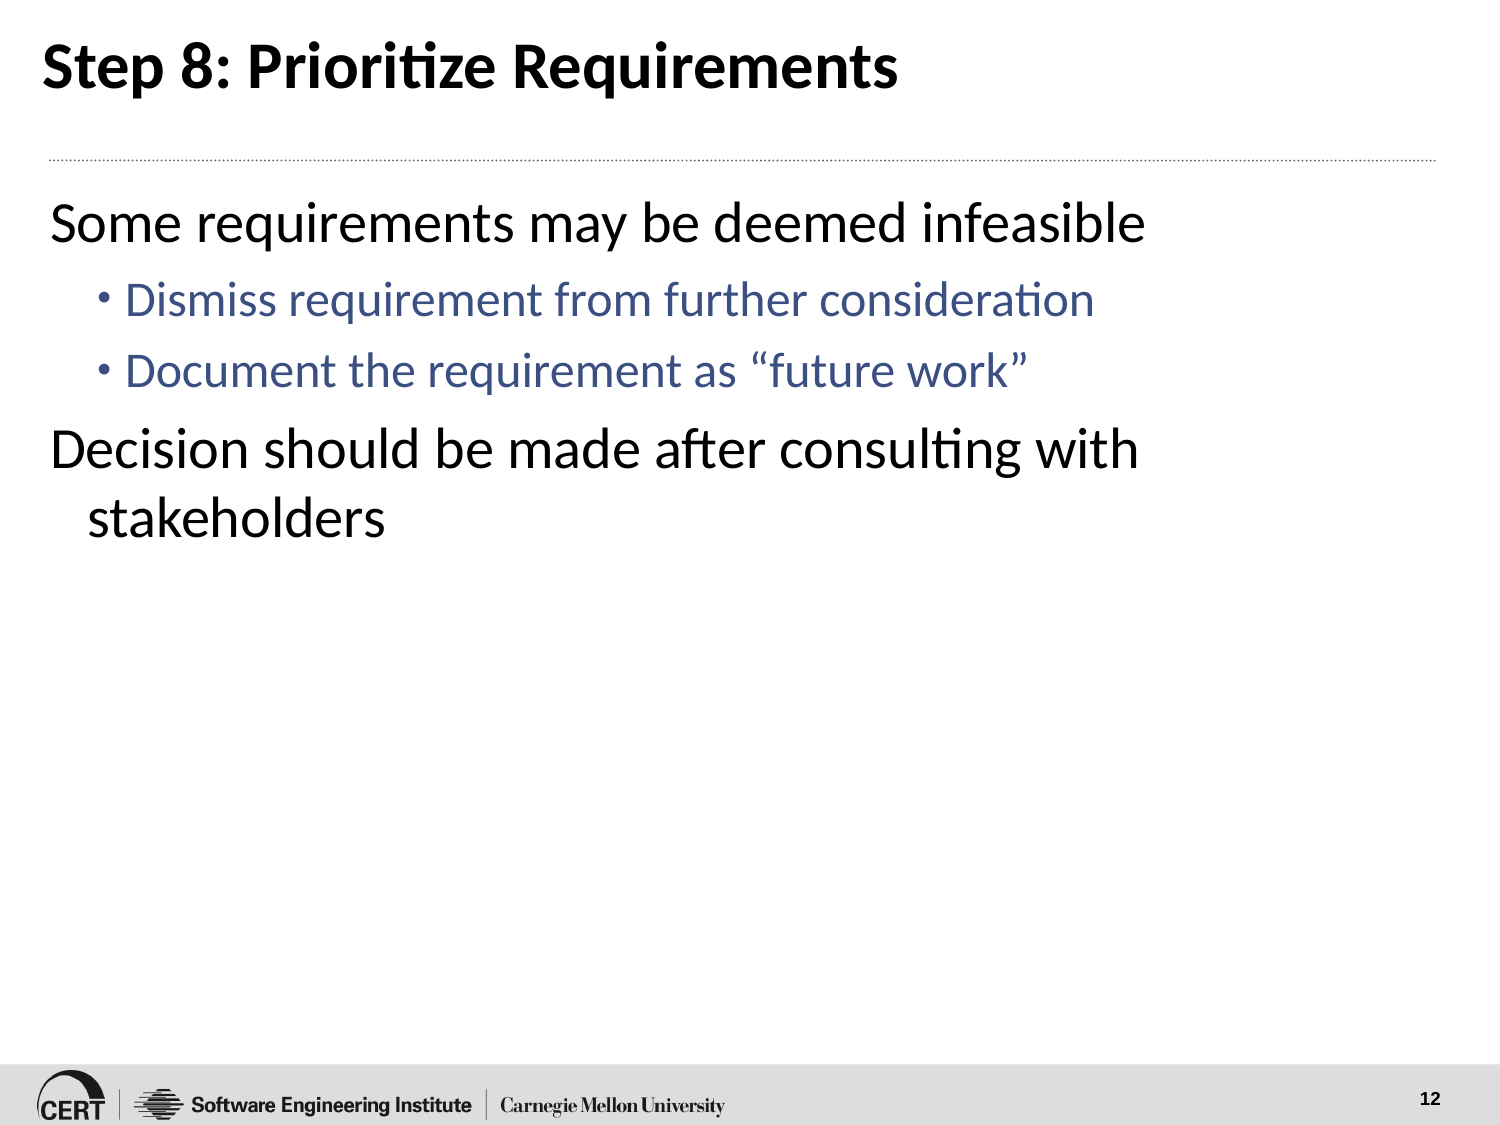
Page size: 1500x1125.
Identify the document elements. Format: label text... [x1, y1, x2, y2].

list Some requirements may be deemed infeasible Dismiss requirement from further consideration Document the requirement as “future work” Decision should be made after consulting with stakeholders [49, 187, 1438, 1001]
picture [37, 1069, 725, 1122]
title Step 8: Prioritize Requirements [42, 37, 1434, 155]
